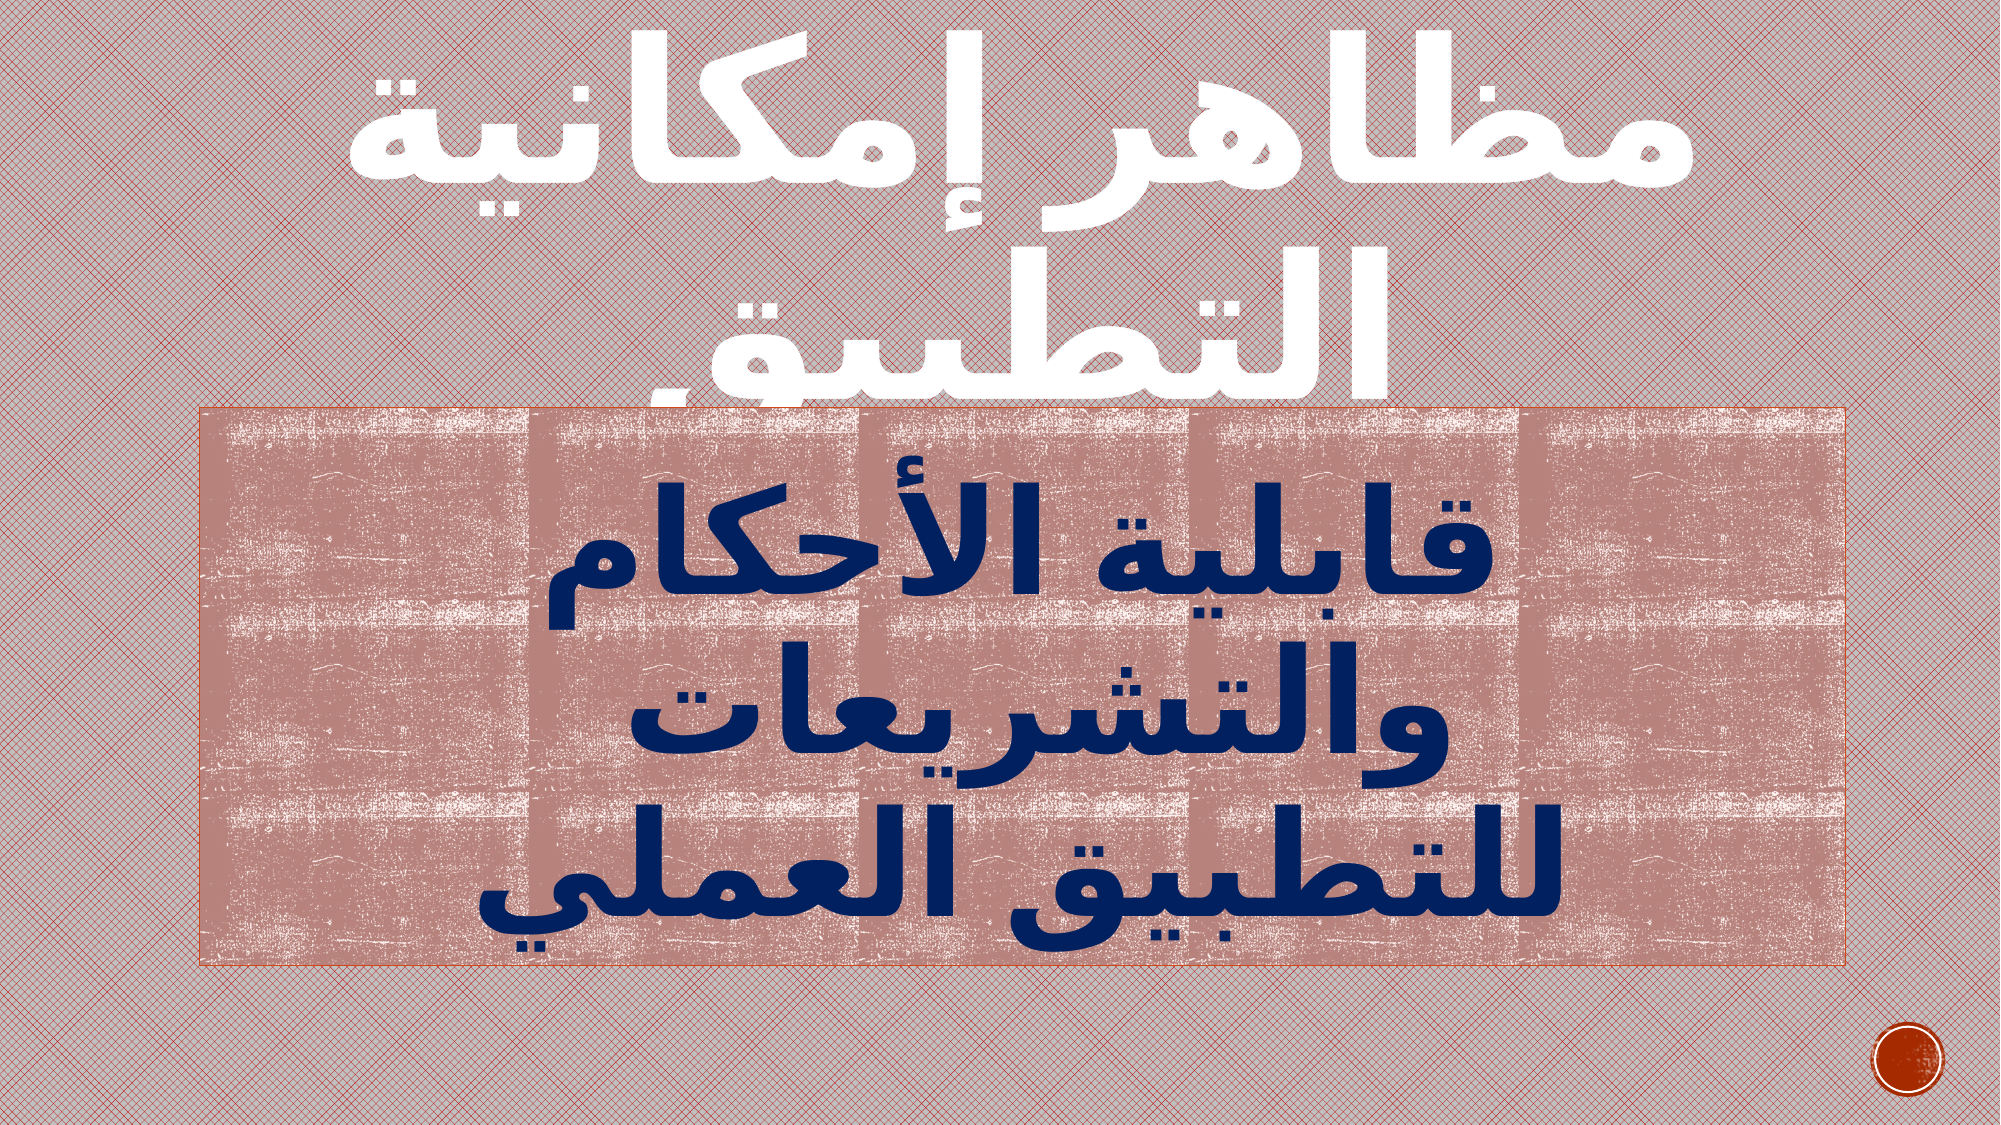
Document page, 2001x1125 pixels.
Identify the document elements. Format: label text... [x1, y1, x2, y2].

title مظاهر إمكانية التطبيق [232, 44, 1813, 407]
list قابلية الأحكام والتشريعات للتطبيق العملي [199, 407, 1846, 966]
